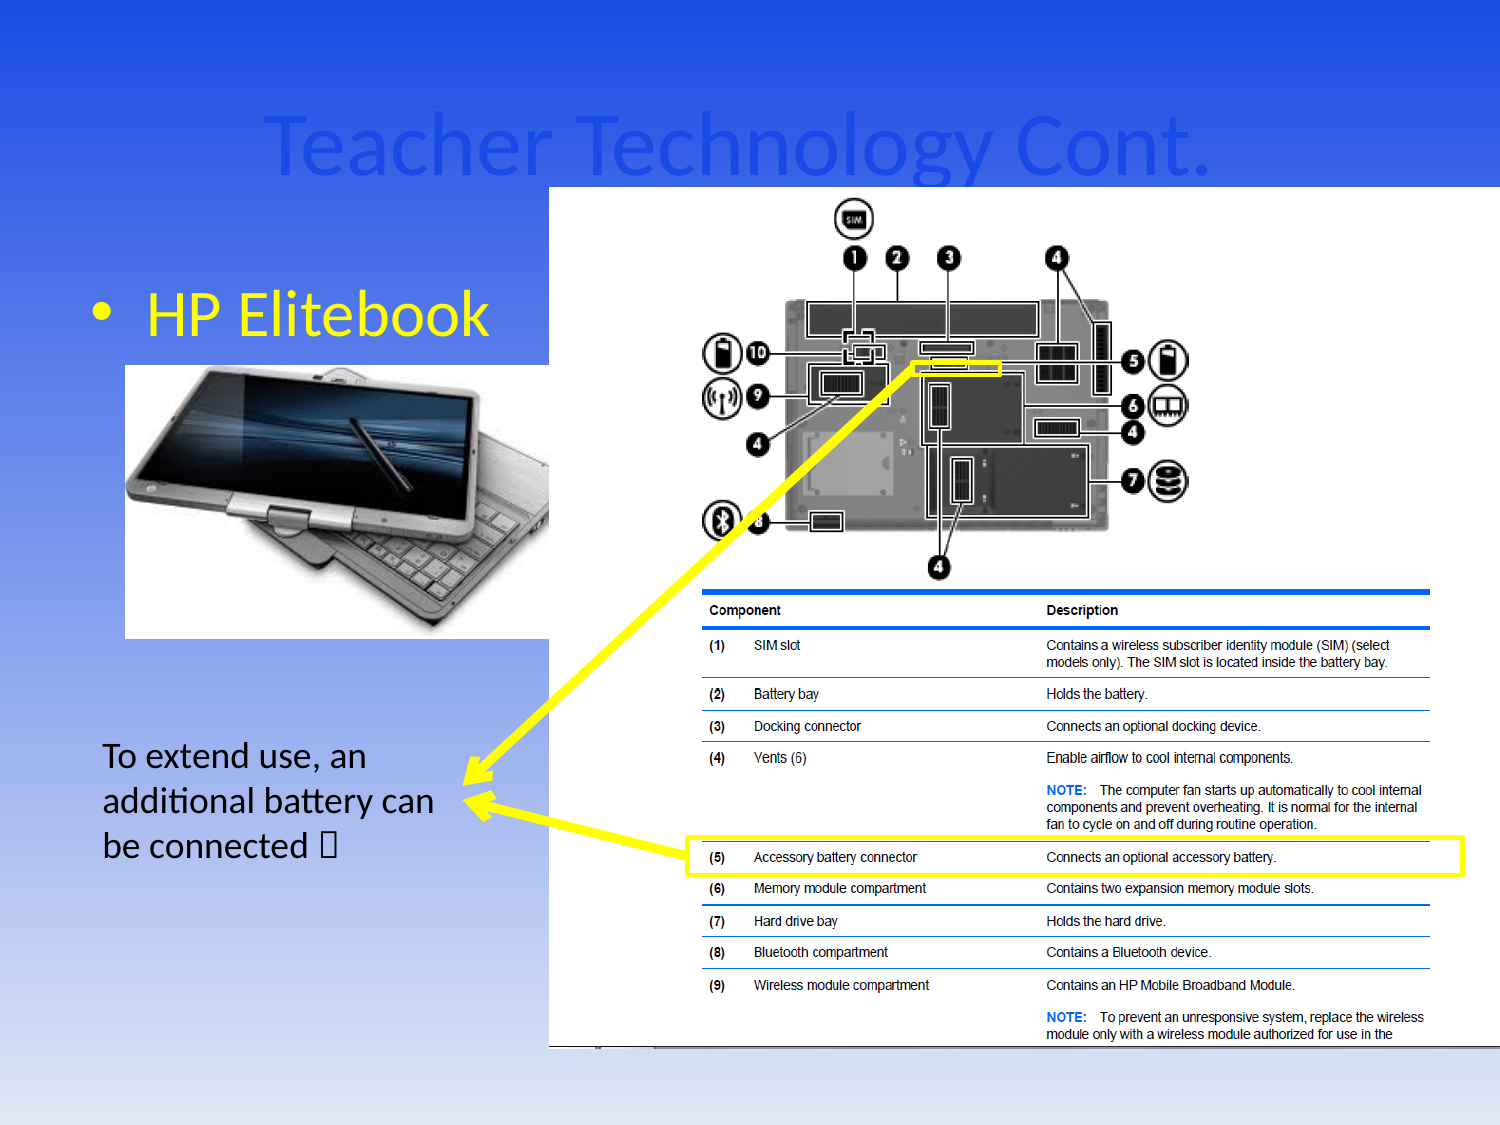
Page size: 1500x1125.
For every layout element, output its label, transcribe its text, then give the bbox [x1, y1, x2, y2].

title Teacher Technology Cont. [75, 45, 1425, 233]
list HP Elitebook [75, 262, 544, 1005]
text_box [462, 368, 913, 787]
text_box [462, 799, 688, 857]
text_box To extend use, an additional battery can be connected  [87, 723, 488, 874]
picture [124, 187, 1500, 1049]
